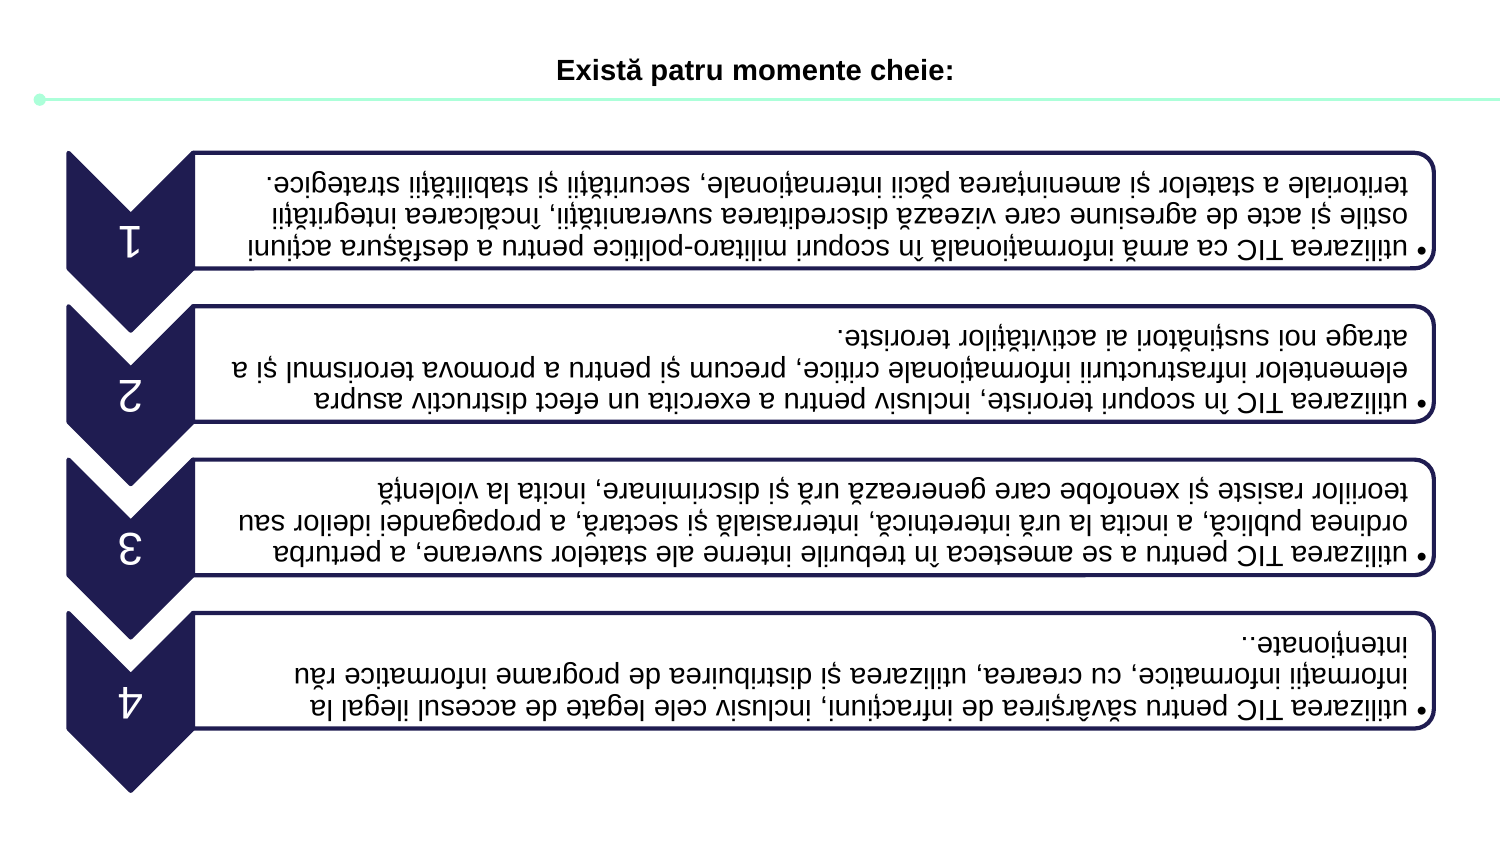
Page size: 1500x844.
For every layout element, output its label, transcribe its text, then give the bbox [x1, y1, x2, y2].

text_box Există patru momente cheie: [541, 43, 970, 94]
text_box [68, 152, 1435, 792]
